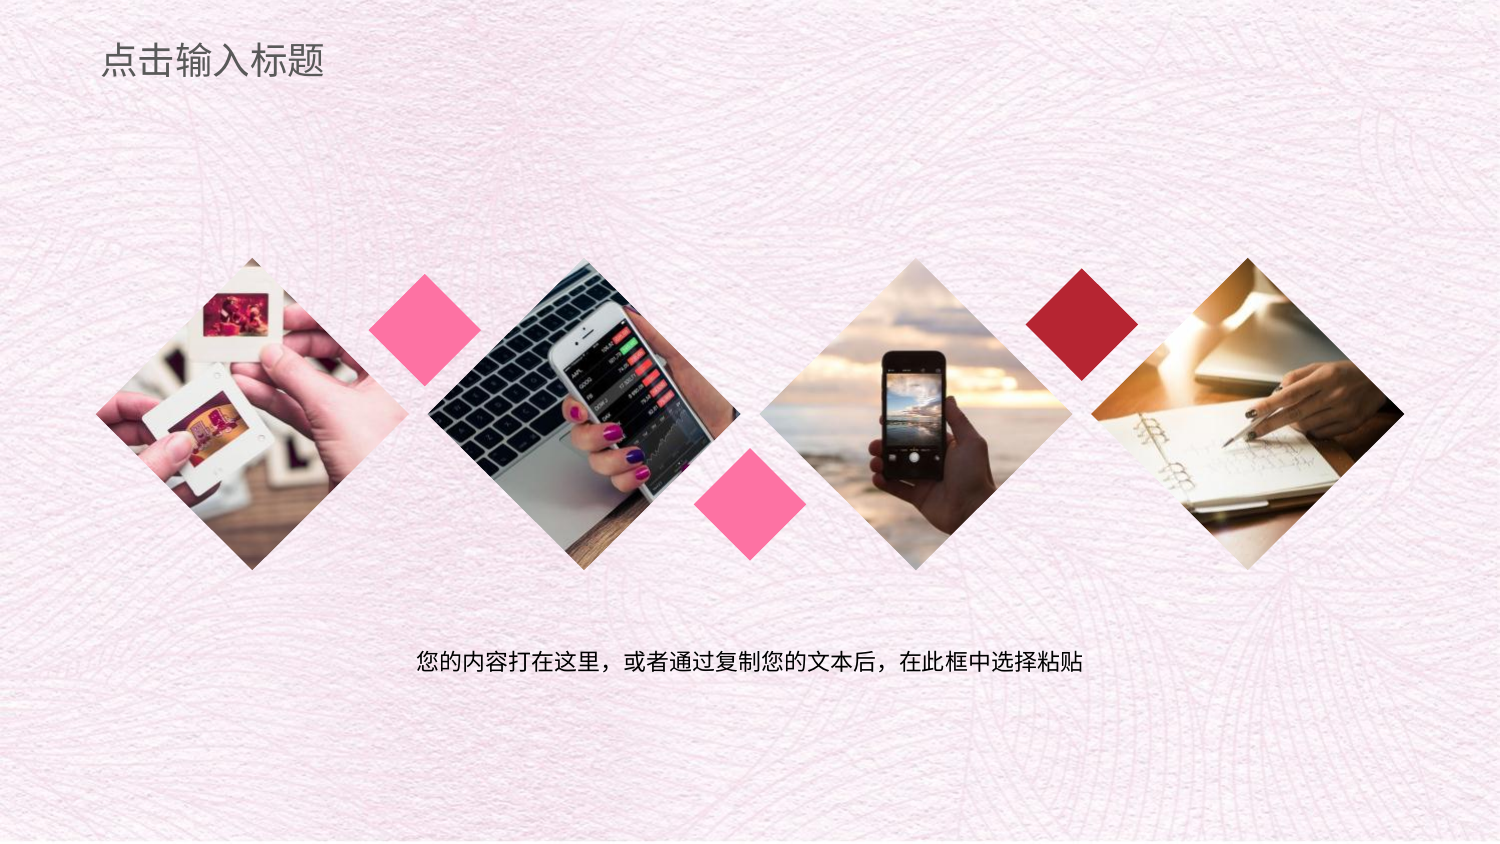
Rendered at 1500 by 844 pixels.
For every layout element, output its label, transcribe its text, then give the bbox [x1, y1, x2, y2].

text_box [1023, 266, 1141, 383]
text_box [424, 254, 744, 574]
text_box [1088, 254, 1408, 574]
text_box 您的内容打在这里，或者通过复制您的文本后，在此框中选择粘贴 [132, 634, 1368, 753]
text_box [756, 254, 1076, 574]
picture [0, 0, 1500, 844]
text_box [366, 271, 484, 389]
text_box [92, 254, 412, 574]
text_box 点击输入标题 [100, 28, 450, 91]
text_box [691, 446, 809, 563]
